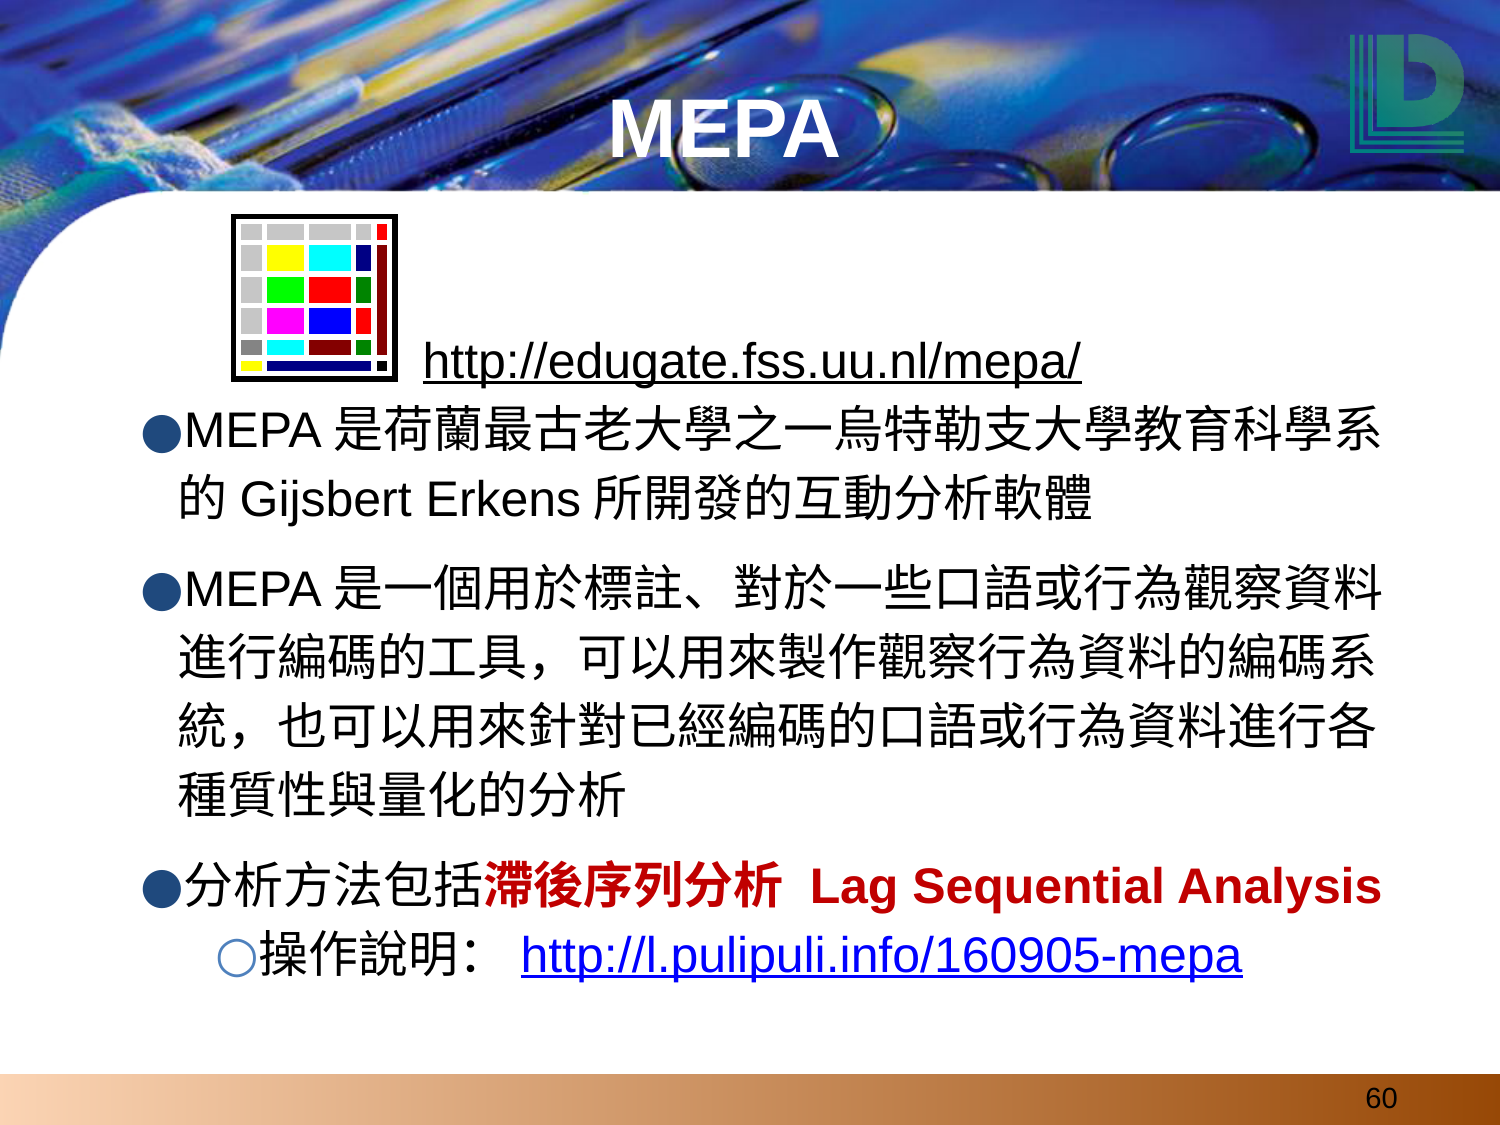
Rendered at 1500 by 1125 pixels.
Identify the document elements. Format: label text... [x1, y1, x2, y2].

table_cell 2 [369, 1075, 373, 1125]
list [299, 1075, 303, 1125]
list http://edugate.fss.uu.nl/mepa/ MEPA是荷蘭最古老大學之一烏特勒支大學教育科學系的Gijsbert Erkens所開發的互動分析軟體 MEPA是一個用於標註、對於一些口語或行為觀察資料進行編碼的工具，可以用來製作觀察行為資料的編碼系統，也可以用來針對已經編碼的口語或行為資料進行各種質性與量化的分析 分析方法包括滯後序列分析 Lag Sequential Analysis 操作說明：http://l.pulipuli.info/160905-mepa [87, 304, 1432, 1038]
picture [0, 0, 1500, 383]
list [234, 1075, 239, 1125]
title MEPA [137, 93, 1313, 190]
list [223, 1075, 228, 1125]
slide_number ‹#› [1350, 1074, 1488, 1118]
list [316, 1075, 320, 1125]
